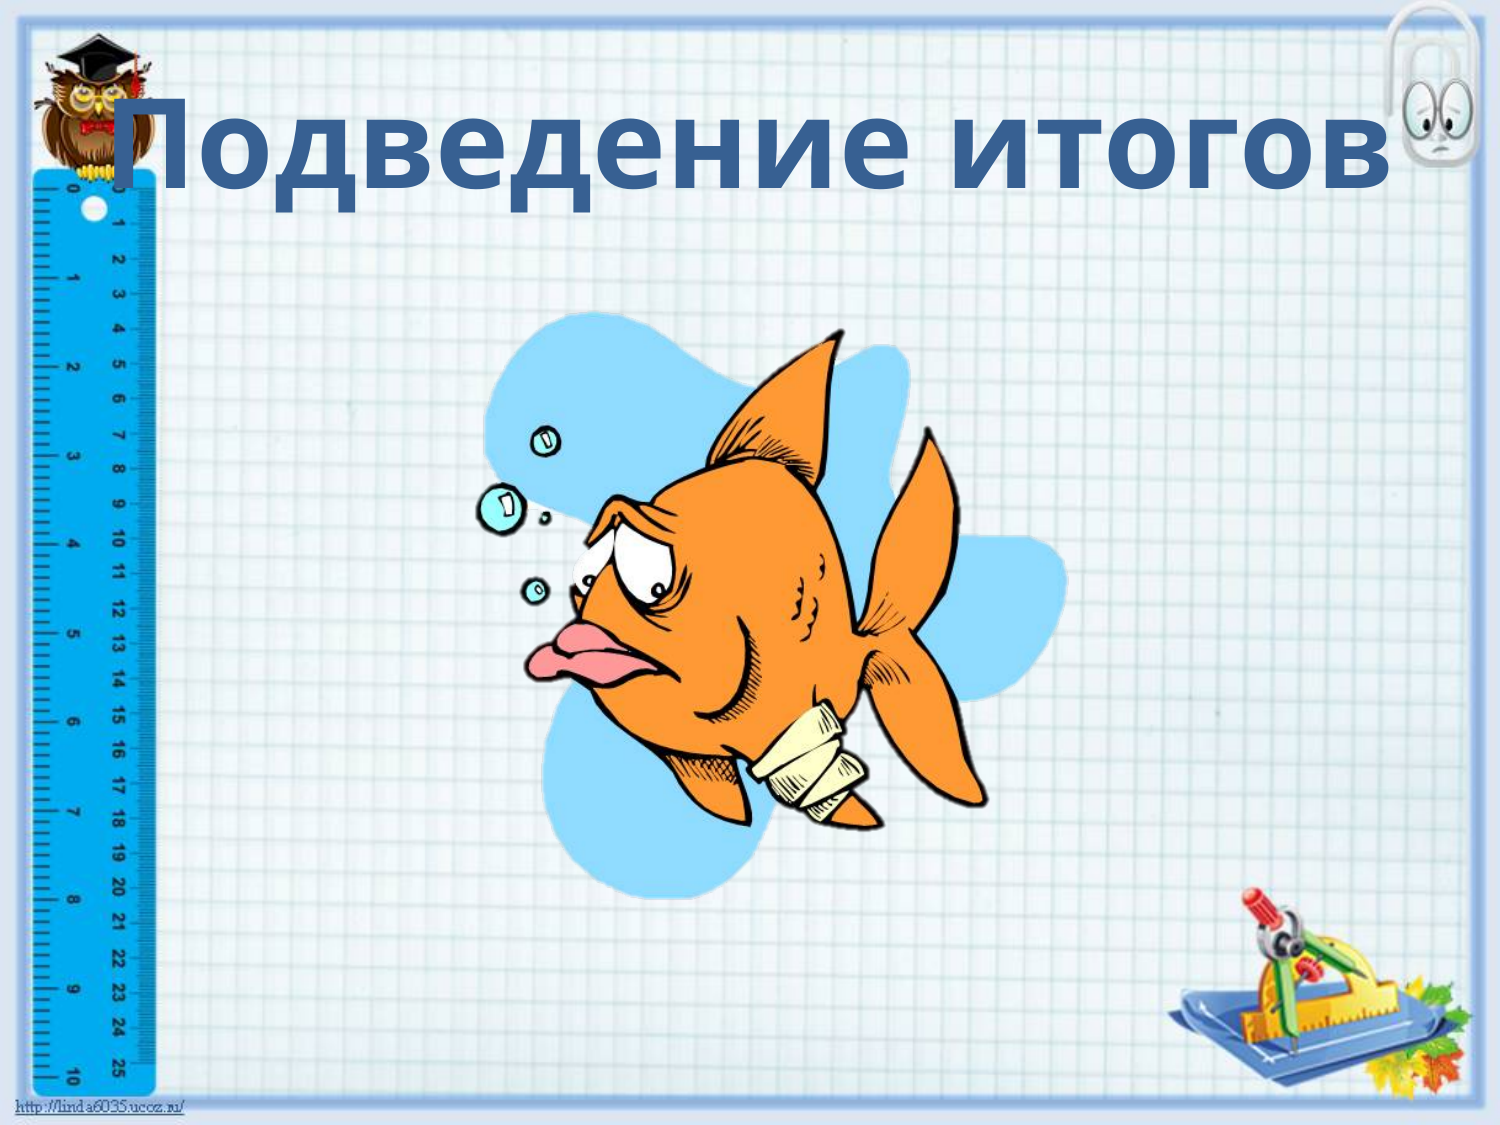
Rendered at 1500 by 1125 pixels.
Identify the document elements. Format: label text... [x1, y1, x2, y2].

picture [0, 0, 1500, 1125]
title Подведение итогов [75, 45, 1425, 233]
